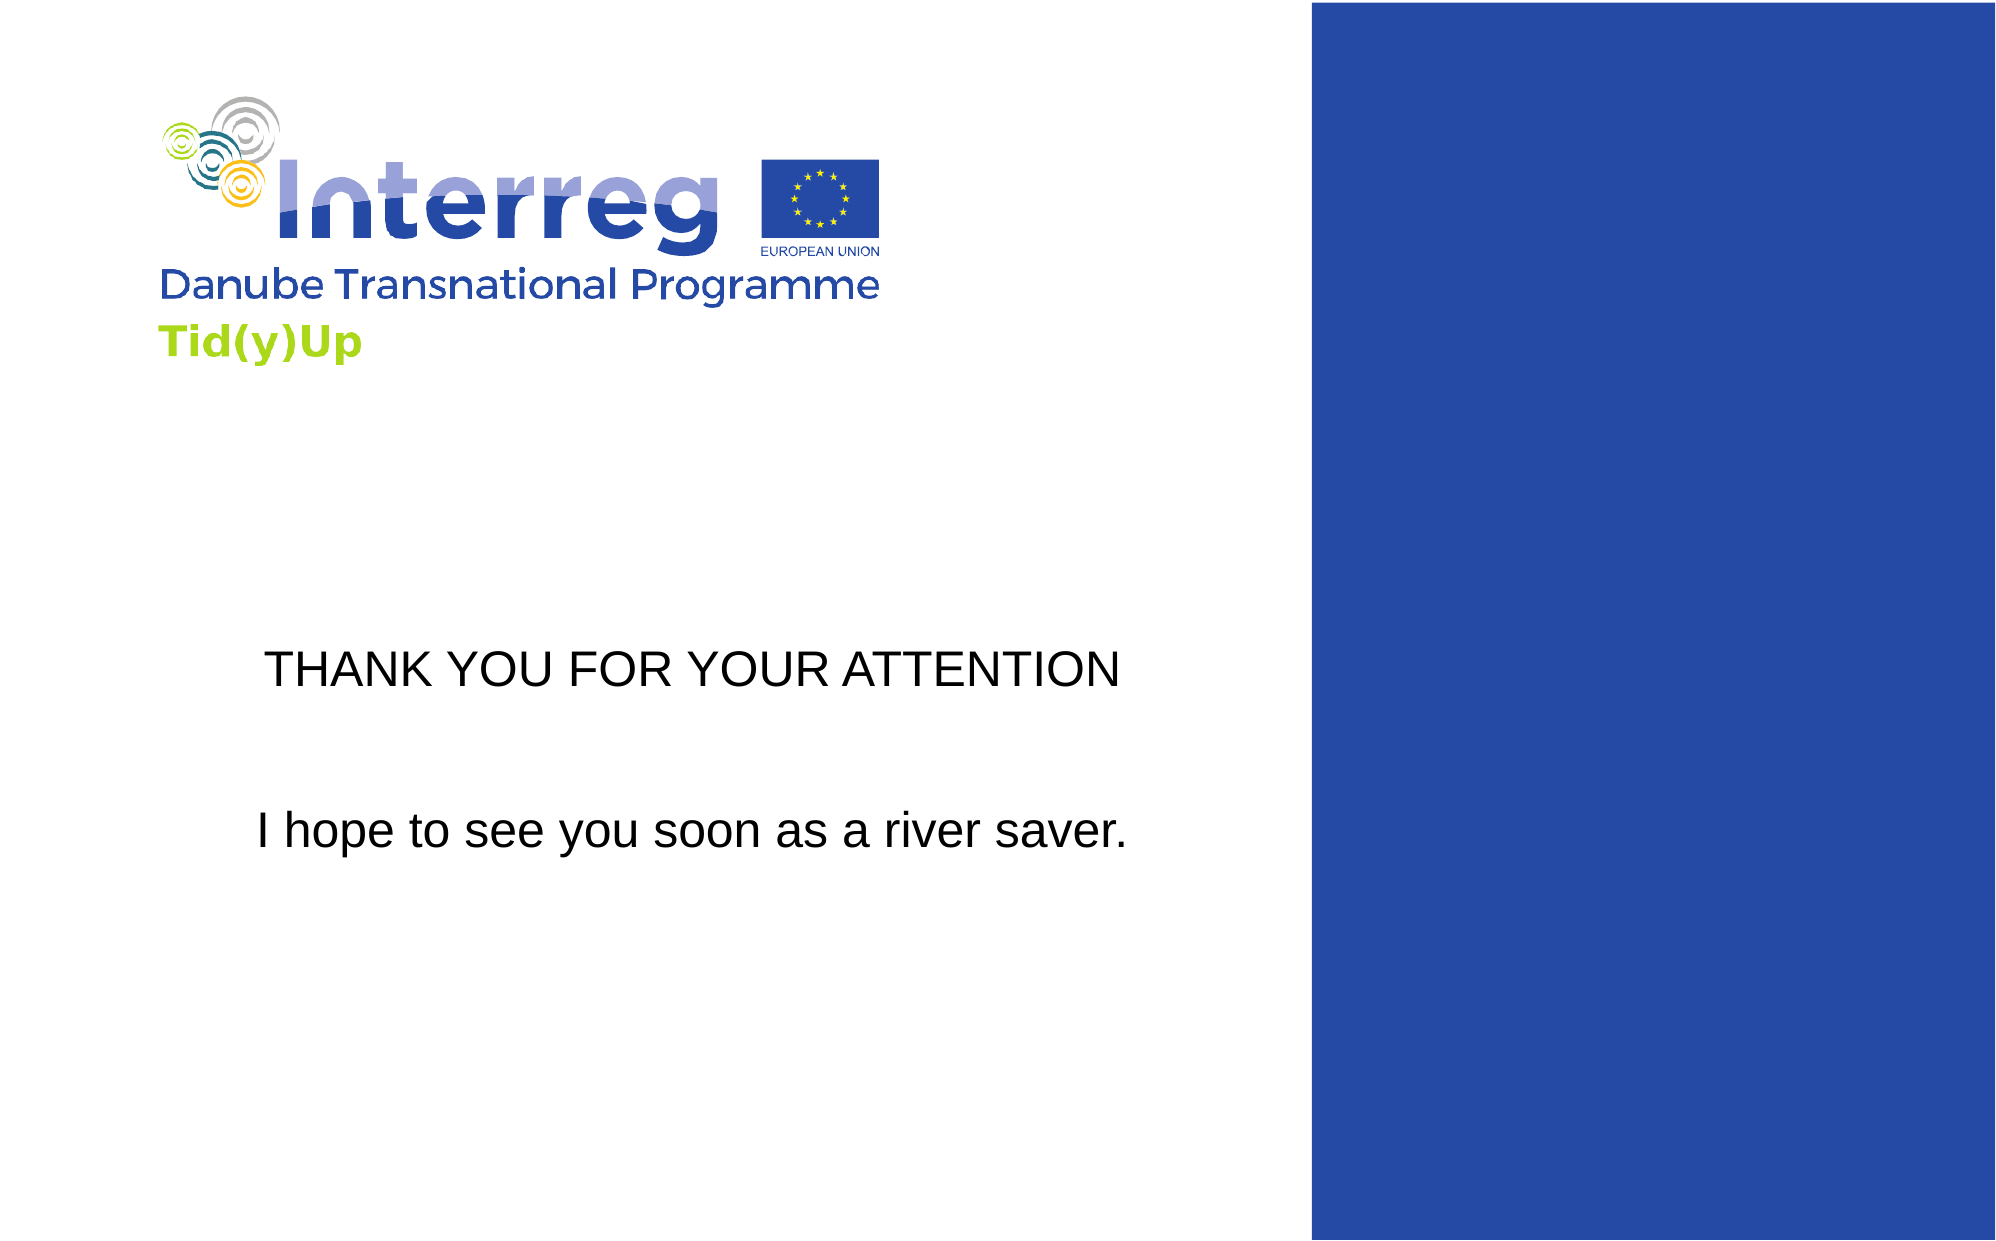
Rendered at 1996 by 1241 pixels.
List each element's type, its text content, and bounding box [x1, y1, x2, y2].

text_box [190, 333, 198, 357]
text_box [871, 247, 879, 256]
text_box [161, 267, 323, 300]
picture [378, 162, 417, 240]
text_box [190, 324, 198, 331]
picture [301, 325, 329, 358]
text_box [312, 176, 369, 204]
text_box [497, 203, 518, 238]
text_box [544, 204, 564, 238]
text_box [770, 248, 778, 257]
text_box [761, 159, 880, 239]
picture [544, 176, 581, 197]
text_box [589, 176, 647, 203]
picture [312, 204, 330, 239]
picture [335, 332, 362, 366]
text_box [1311, 2, 1996, 1240]
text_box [203, 323, 295, 366]
text_box [426, 195, 485, 240]
text_box [838, 248, 847, 257]
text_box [334, 266, 616, 300]
text_box [654, 176, 718, 212]
text_box [848, 248, 856, 256]
text_box [860, 248, 870, 257]
text_box [779, 248, 798, 257]
text_box [279, 219, 298, 238]
text_box [158, 325, 187, 357]
text_box [587, 197, 647, 240]
picture [497, 176, 535, 196]
text_box THANK YOU FOR YOUR ATTENTION I hope to see you soon as a river saver. [193, 620, 1192, 866]
text_box [654, 203, 718, 257]
picture [162, 122, 187, 161]
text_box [187, 96, 298, 213]
picture [352, 200, 371, 239]
text_box [808, 248, 833, 256]
text_box [428, 176, 483, 197]
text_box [632, 268, 880, 308]
